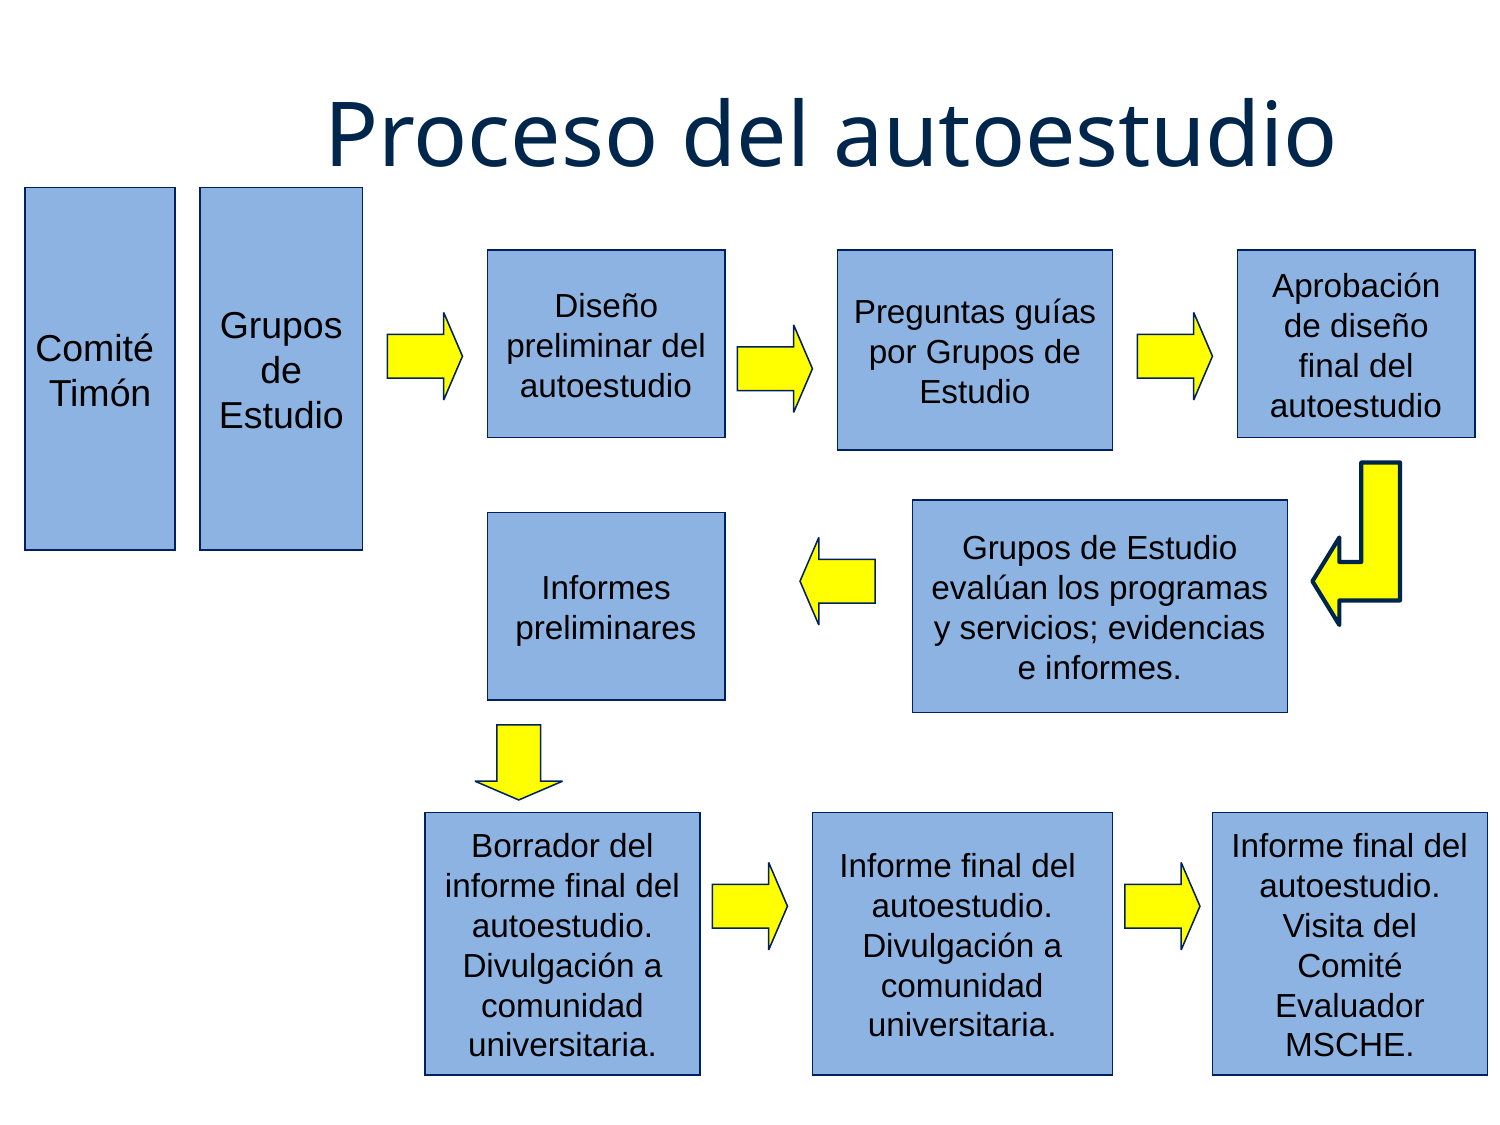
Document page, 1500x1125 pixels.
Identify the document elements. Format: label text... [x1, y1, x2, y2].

text_box [1124, 862, 1200, 950]
text_box Grupos de Estudio evalúan los programas y servicios; evidencias e informes. [912, 499, 1288, 713]
text_box Borrador del informe final del autoestudio. Divulgación a comunidad universitaria. [425, 812, 700, 1075]
text_box Diseño preliminar del autoestudio [487, 249, 725, 438]
text_box [387, 312, 463, 400]
text_box Informe final del autoestudio. Divulgación a comunidad universitaria. [812, 812, 1113, 1075]
text_box [1137, 312, 1213, 400]
text_box Informes preliminares [487, 512, 725, 700]
text_box [1310, 460, 1403, 627]
text_box [712, 862, 788, 950]
text_box [737, 324, 813, 413]
title Proceso del autoestudio [237, 37, 1425, 225]
text_box Preguntas guías por Grupos de Estudio [837, 249, 1113, 450]
text_box Informe final del autoestudio. Visita del Comité Evaluador MSCHE. [1212, 812, 1488, 1075]
text_box [474, 724, 563, 800]
text_box Aprobación de diseño final del autoestudio [1237, 249, 1475, 438]
text_box Comité Timón [24, 187, 175, 550]
text_box Grupos de Estudio [199, 187, 363, 550]
text_box [800, 537, 876, 625]
text_box [0, 0, 202, 1125]
